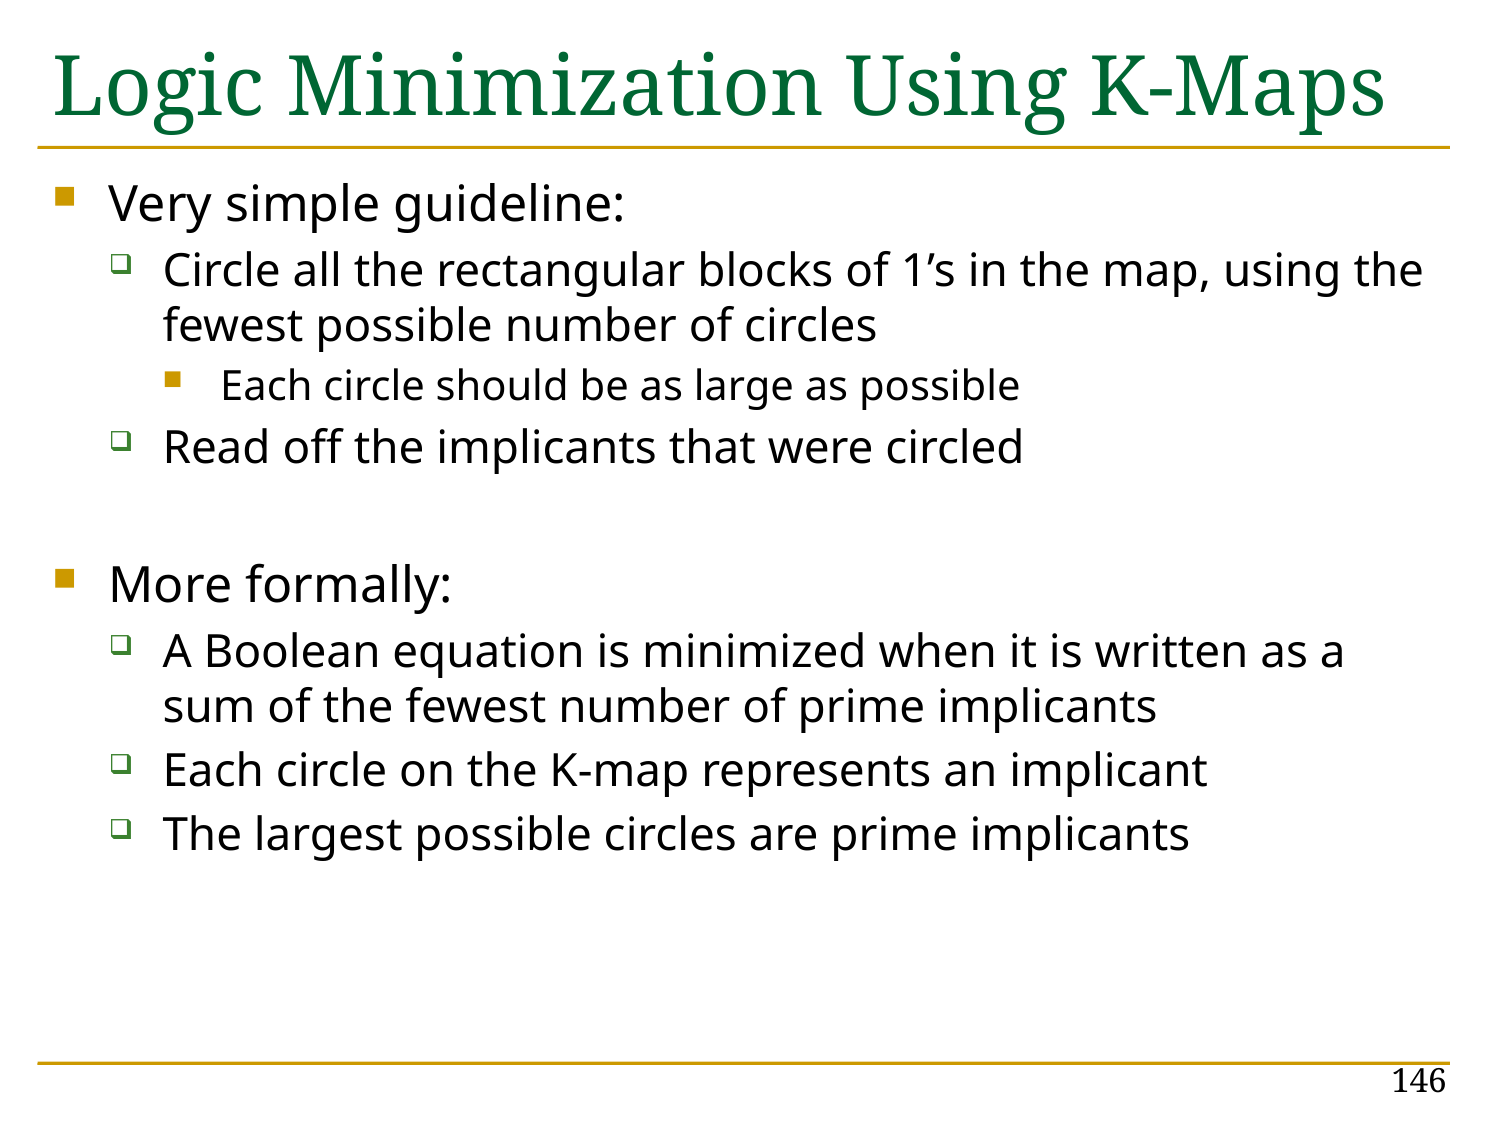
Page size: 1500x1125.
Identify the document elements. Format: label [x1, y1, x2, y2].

list [37, 163, 1450, 1016]
title [37, 24, 1450, 163]
slide_number [1111, 1036, 1462, 1112]
